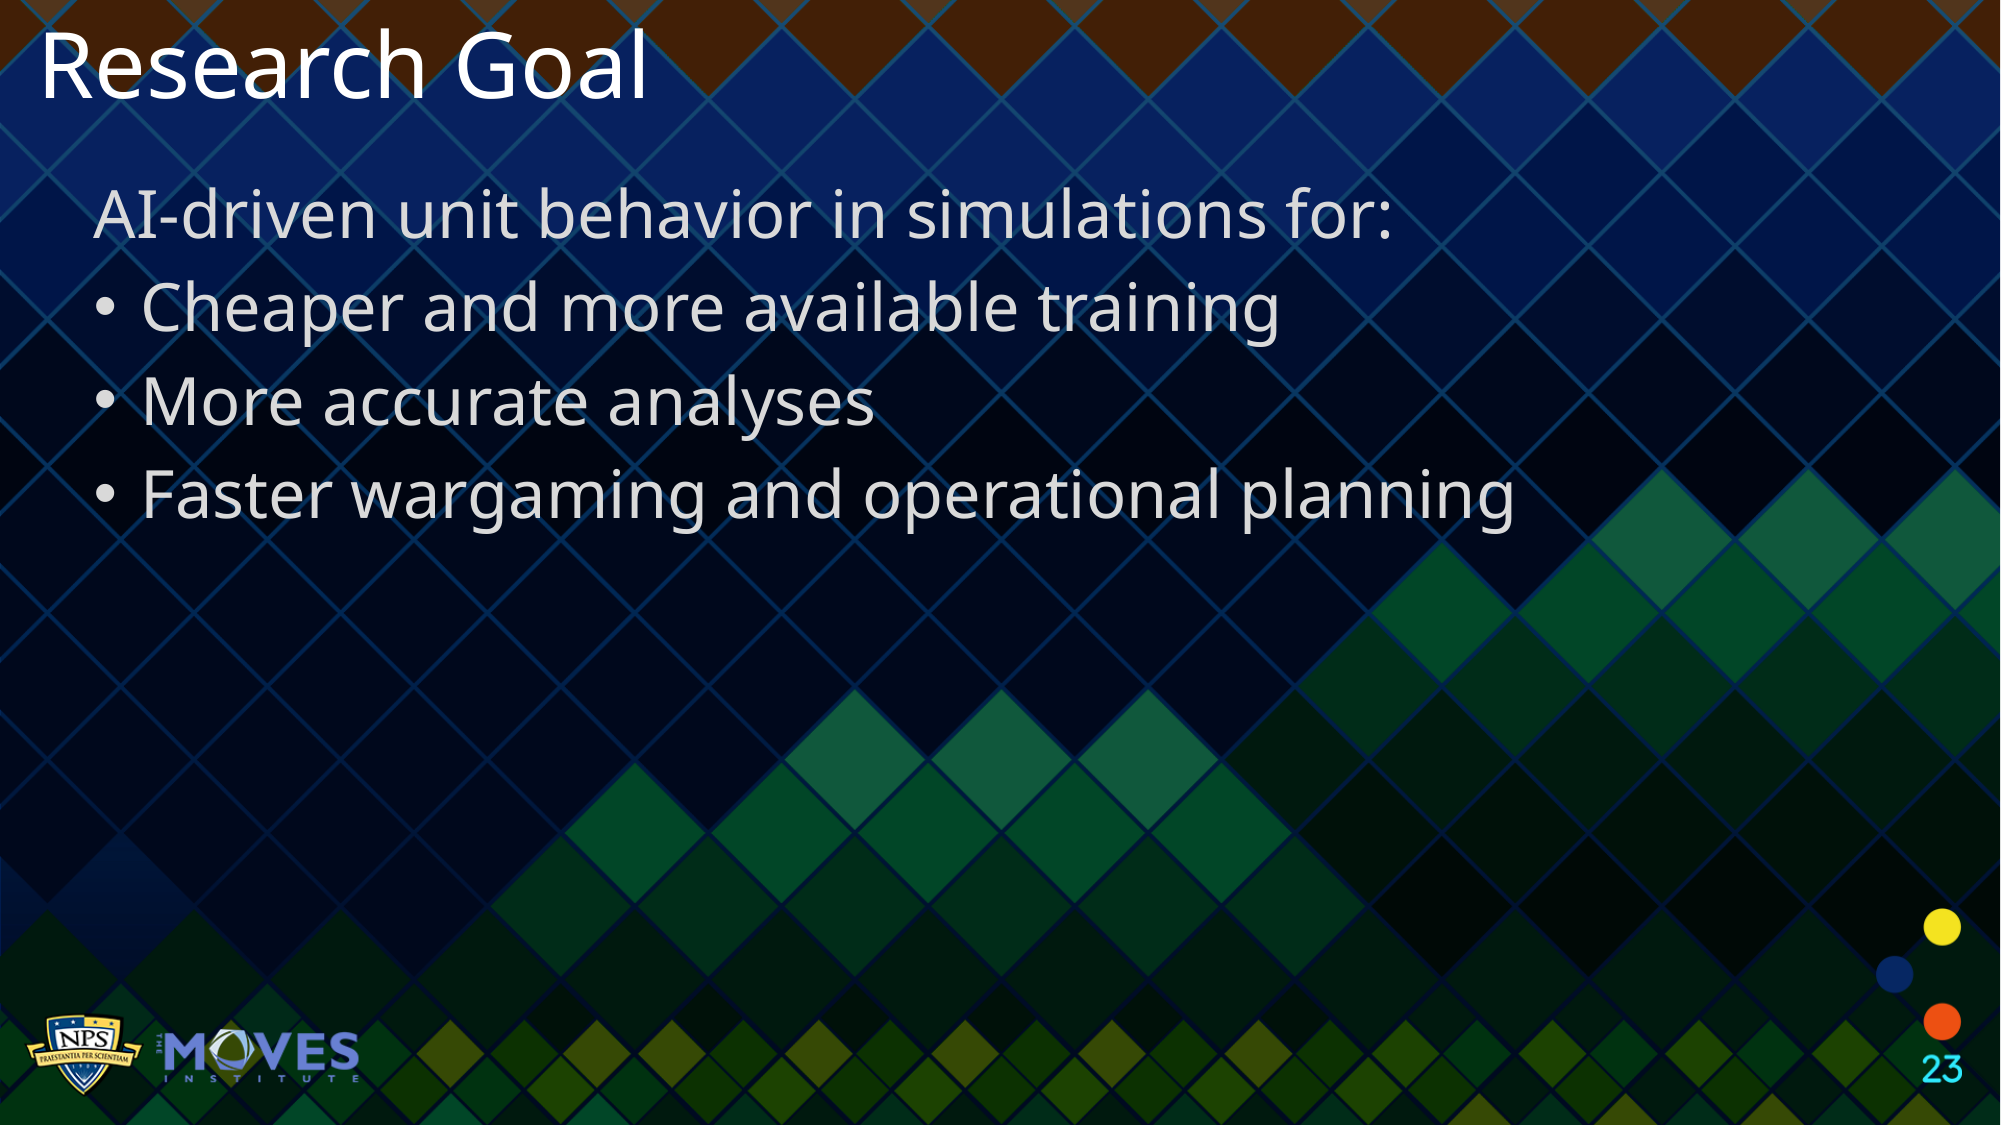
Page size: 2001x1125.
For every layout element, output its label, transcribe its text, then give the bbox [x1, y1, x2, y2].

text_box AI-driven unit behavior in simulations for: Cheaper and more available training More accurate analyses Faster wargaming and operational planning [78, 164, 1922, 540]
picture [0, 0, 2001, 1125]
text_box Research Goal [22, 0, 1977, 125]
